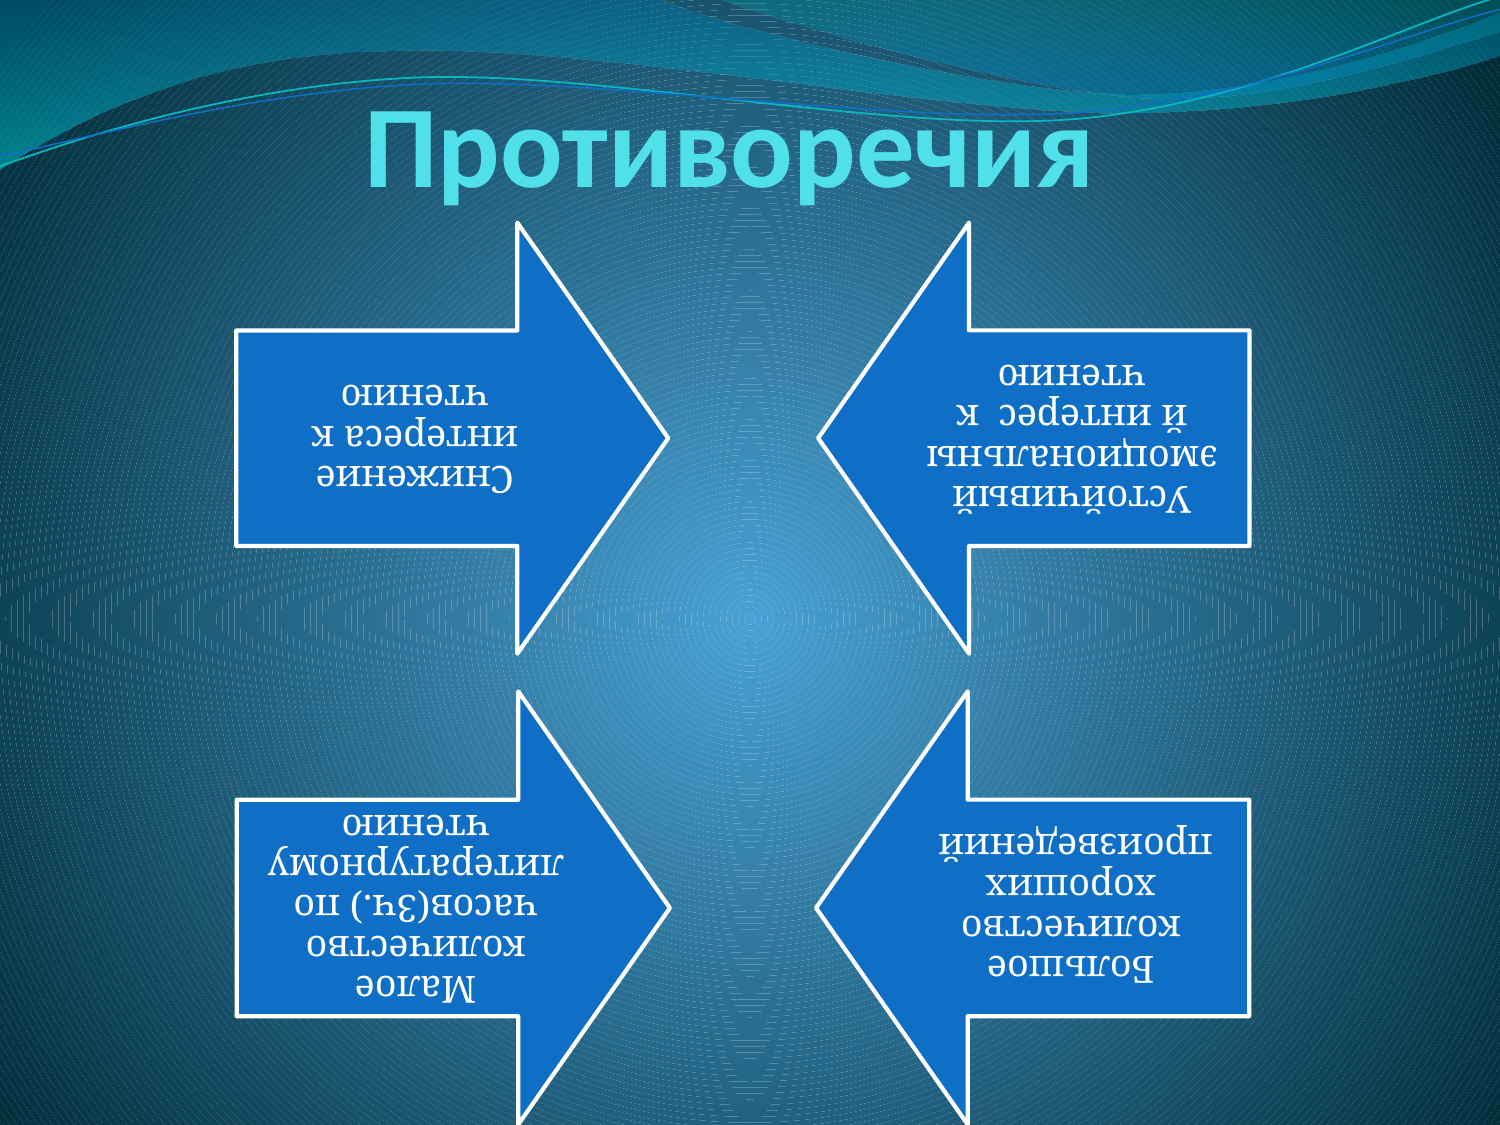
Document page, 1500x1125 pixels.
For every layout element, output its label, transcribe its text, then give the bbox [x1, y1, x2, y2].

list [0, 317, 1351, 1038]
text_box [198, 691, 1255, 1125]
title Противоречия [87, 23, 1376, 212]
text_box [198, 222, 1255, 656]
